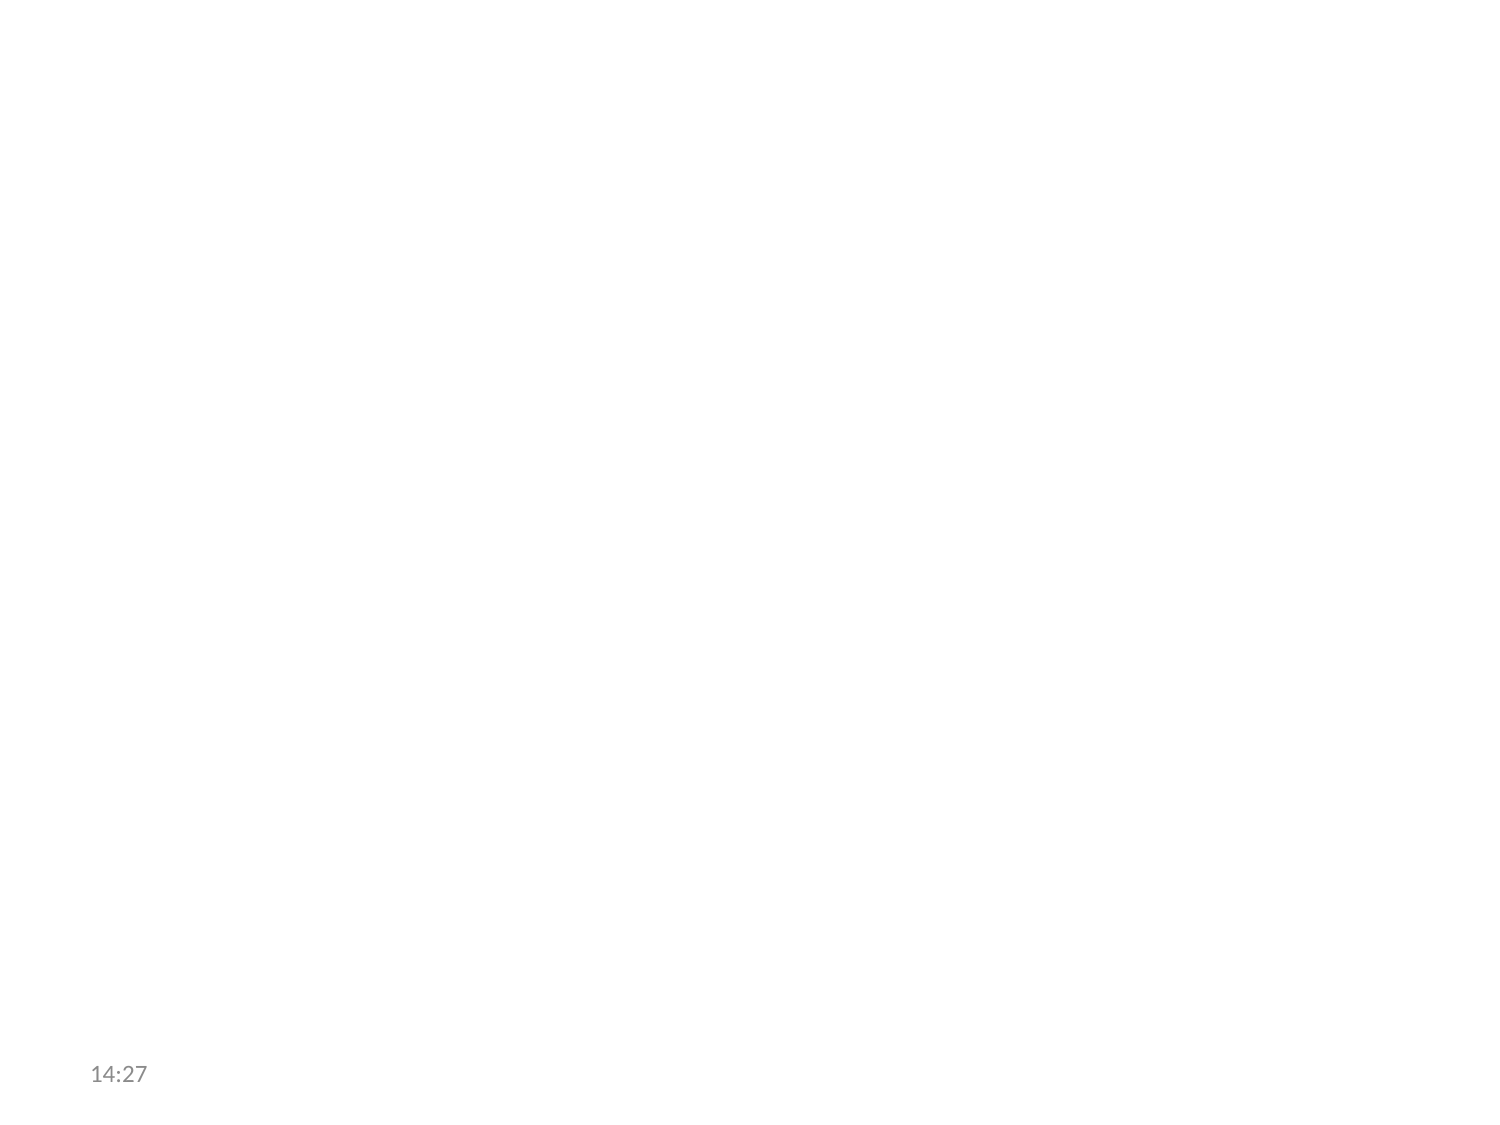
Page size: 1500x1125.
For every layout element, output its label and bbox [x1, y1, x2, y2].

slide_number [75, 1042, 425, 1103]
